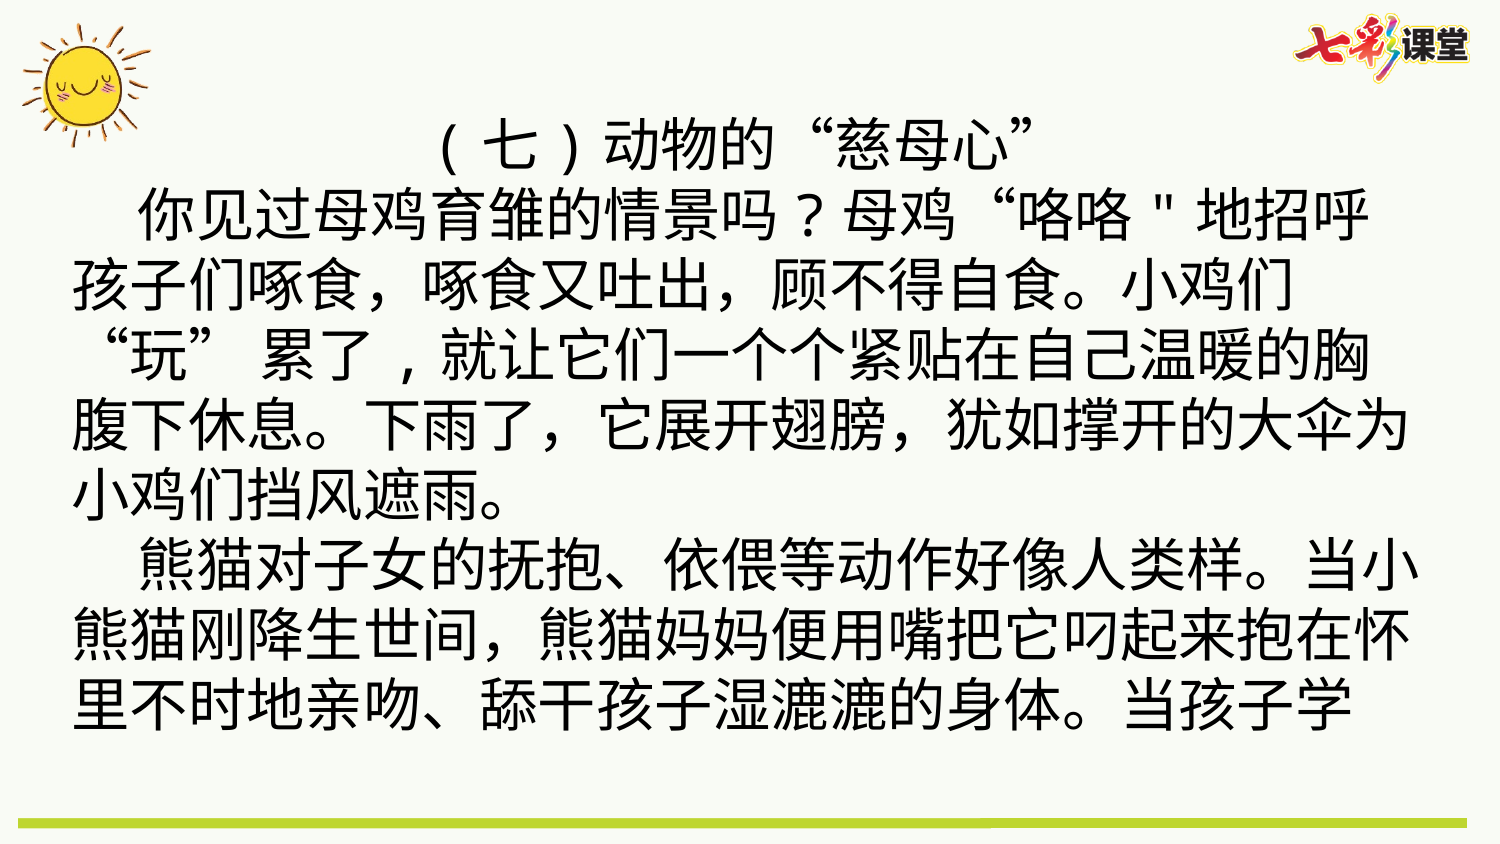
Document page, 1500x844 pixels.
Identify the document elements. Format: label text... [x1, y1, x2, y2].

picture [0, 0, 173, 172]
picture [18, 771, 1467, 844]
text_box (七)动物的“慈母心” 你见过母鸡育雏的情景吗?母鸡“咯咯"地招呼孩子们啄食，啄食又吐出，顾不得自食。小鸡们“玩” 累了,就让它们一个个紧贴在自己温暖的胸腹下休息。下雨了，它展开翅膀，犹如撑开的大伞为小鸡们挡风遮雨。 熊猫对子女的抚抱、依偎等动作好像人类样。当小熊猫刚降生世间，熊猫妈妈便用嘴把它叼起来抱在怀里不时地亲吻、舔干孩子湿漉漉的身体。当孩子学 [57, 100, 1443, 746]
picture [1291, 9, 1472, 87]
